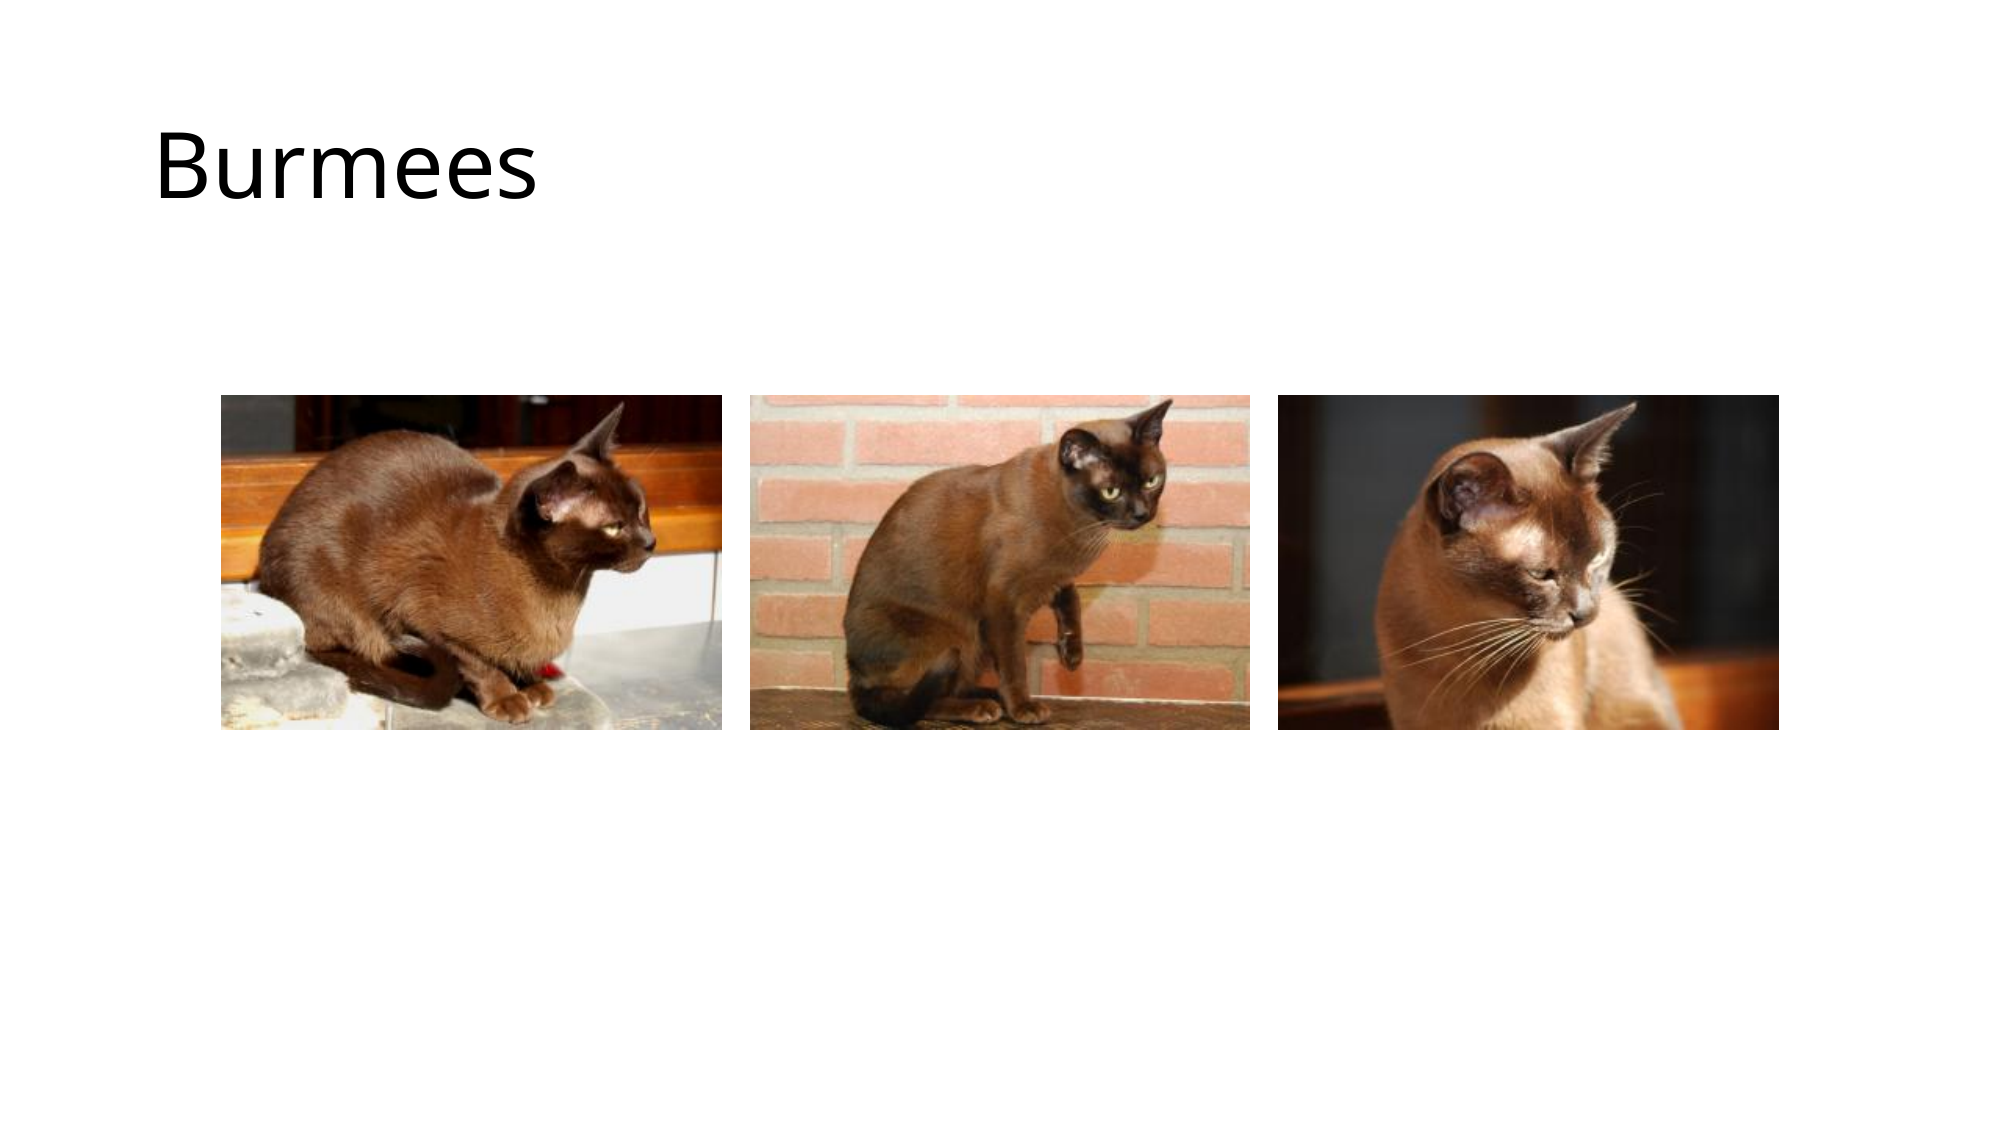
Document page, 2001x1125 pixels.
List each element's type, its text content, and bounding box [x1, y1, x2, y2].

title Burmees [137, 59, 1863, 278]
picture [1278, 395, 1779, 730]
picture [749, 395, 1250, 730]
picture [221, 395, 722, 730]
